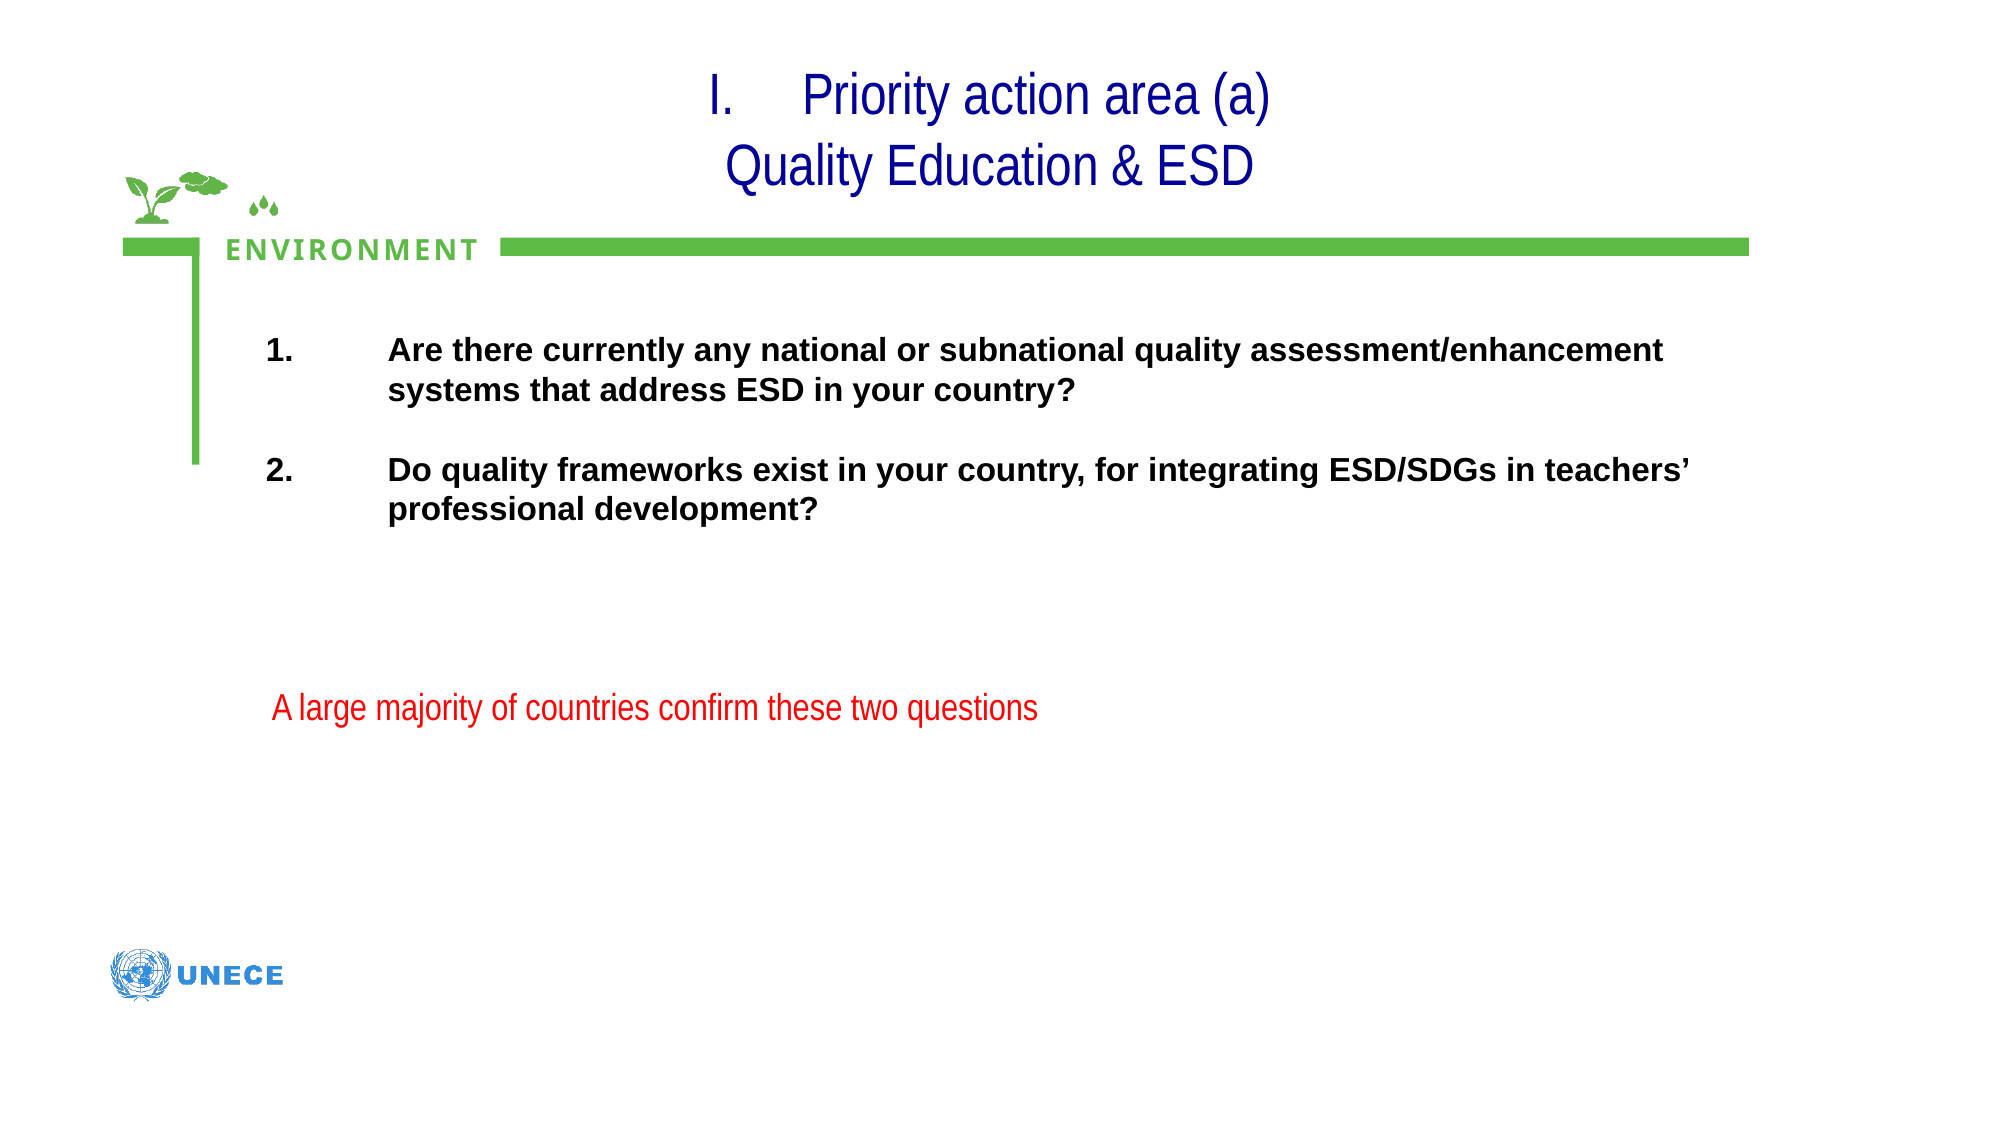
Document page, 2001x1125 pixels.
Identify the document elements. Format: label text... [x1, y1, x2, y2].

text_box Priority action area (a) Quality Education & ESD [399, 62, 1581, 81]
text_box A large majority of countries confirm these two questions [257, 675, 1054, 736]
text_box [122, 81, 1749, 465]
text_box Are there currently any national or subnational quality assessment/enhancement systems that address ESD in your country? Do quality frameworks exist in your country, for integrating ESD/SDGs in teachers’ professional development? [250, 318, 1803, 572]
picture [106, 947, 285, 1002]
